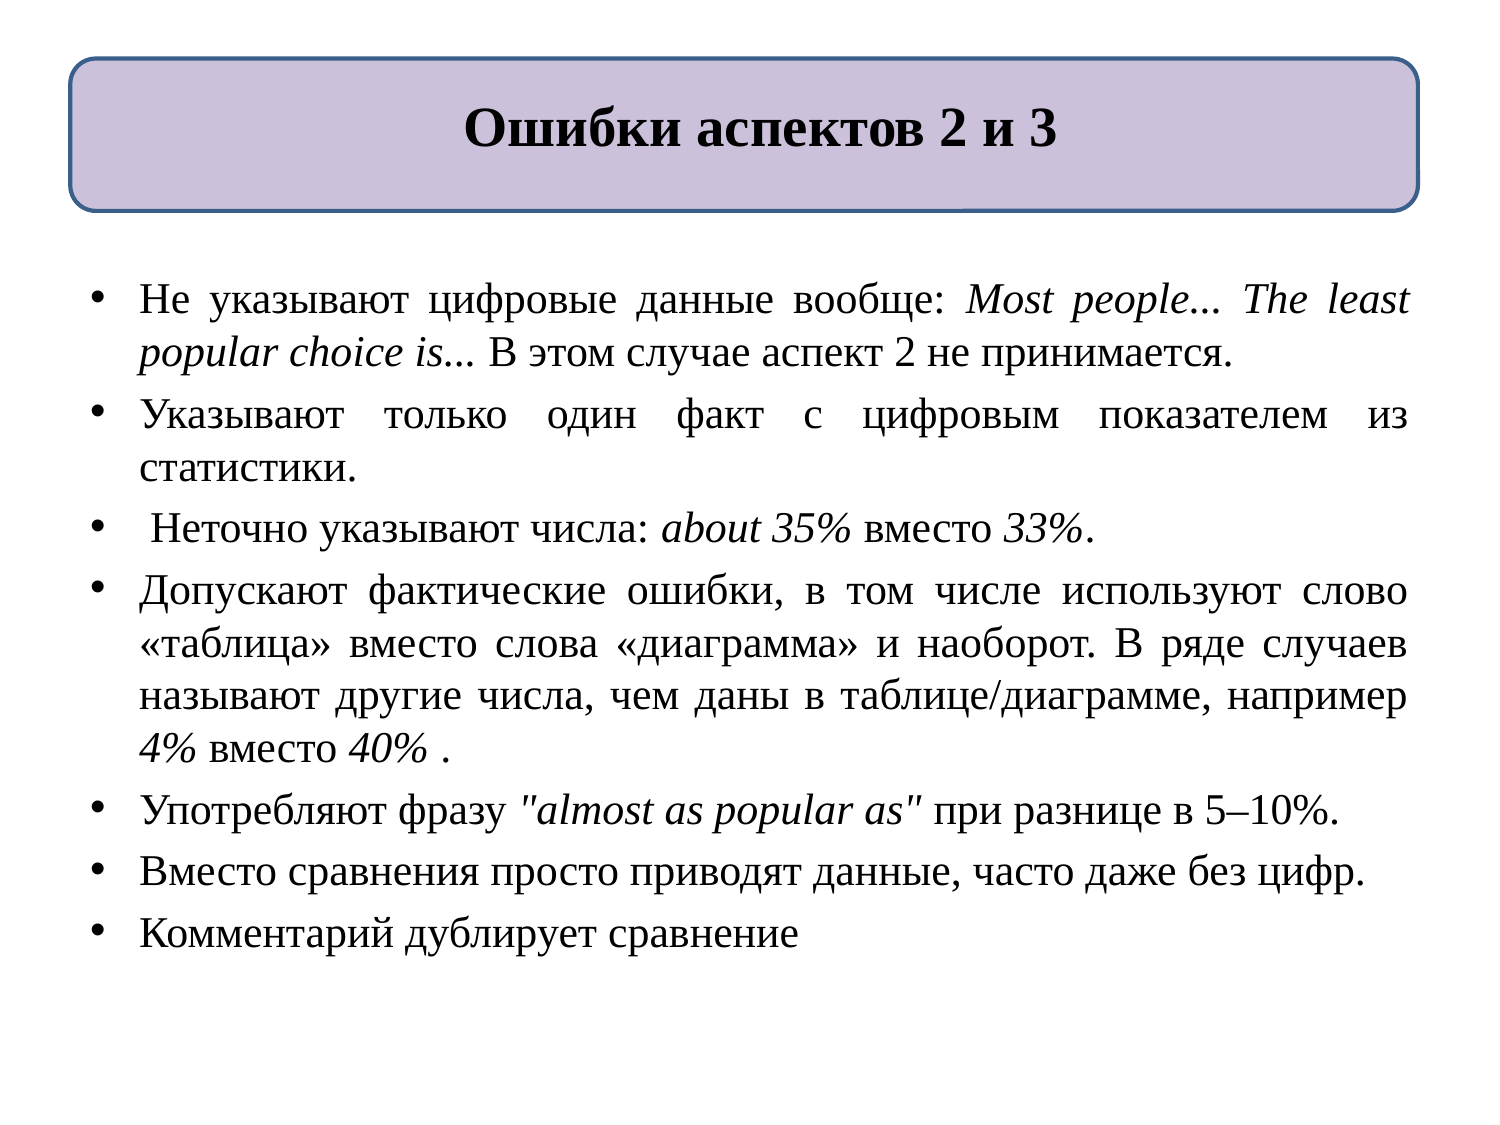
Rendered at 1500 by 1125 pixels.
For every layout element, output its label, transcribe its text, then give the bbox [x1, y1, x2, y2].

text_box [68, 56, 1421, 213]
title Ошибки аспектов 2 и 3 [70, 82, 1414, 166]
list Не указывают цифровые данные вообще: Most people... The least popular choice is... В этом случае аспект 2 не принимается. Указывают только один факт с цифровым показателем из статистики. Неточно указывают числа: about 35% вместо 33%. Допускают фактические ошибки, в том числе используют слово «таблица» вместо слова «диаграмма» и наоборот. В ряде случаев называют другие числа, чем даны в таблице/диаграмме, например 4% вместо 40% . Употребляют фразу "almost as popular as" при разнице в 5–10%. Вместо сравнения просто приводят данные, часто даже без цифр. Комментарий дублирует сравнение [75, 262, 1425, 1090]
